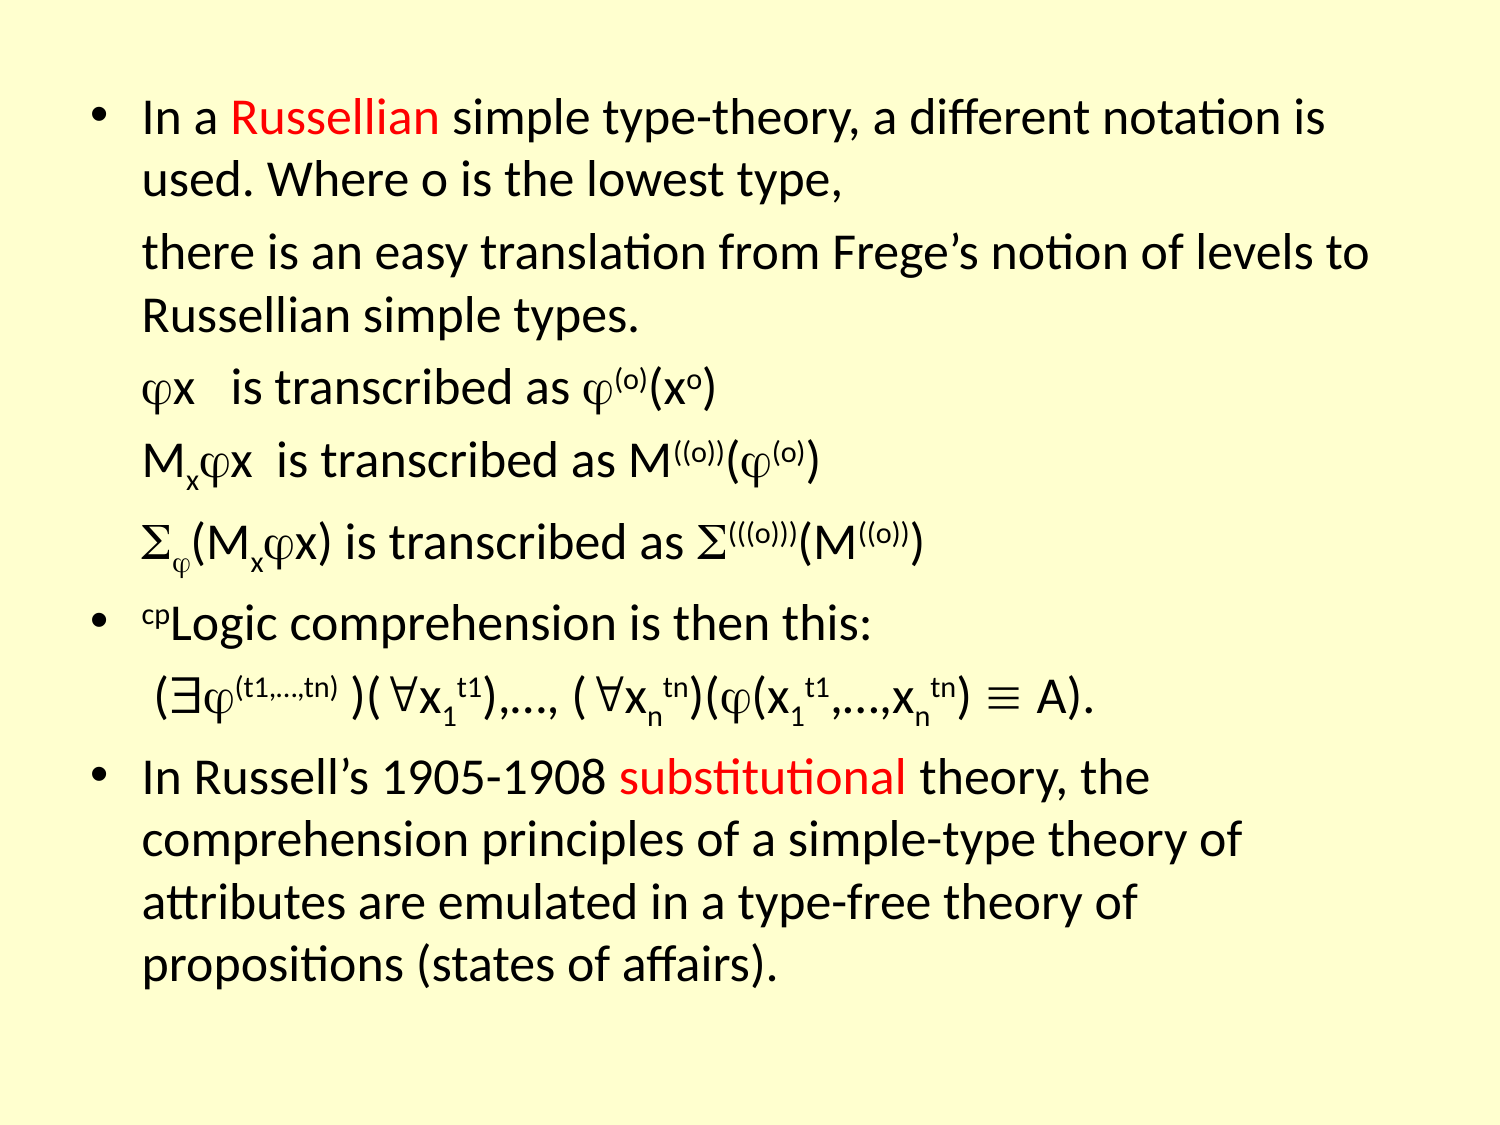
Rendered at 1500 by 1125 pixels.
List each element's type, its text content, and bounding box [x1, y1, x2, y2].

list In a Russellian simple type-theory, a different notation is used. Where o is the lowest type, there is an easy translation from Frege’s notion of levels to Russellian simple types. x is transcribed as (o)(xo) Mxx is transcribed as M((o))((o)) (Mxx) is transcribed as (((o)))(M((o))) cpLogic comprehension is then this: ((t1,…,tn) )(x1t1),…, (xntn)((x1t1,…,xntn)  A). In Russell’s 1905-1908 substitutional theory, the comprehension principles of a simple-type theory of attributes are emulated in a type-free theory of propositions (states of affairs). [75, 75, 1425, 1005]
